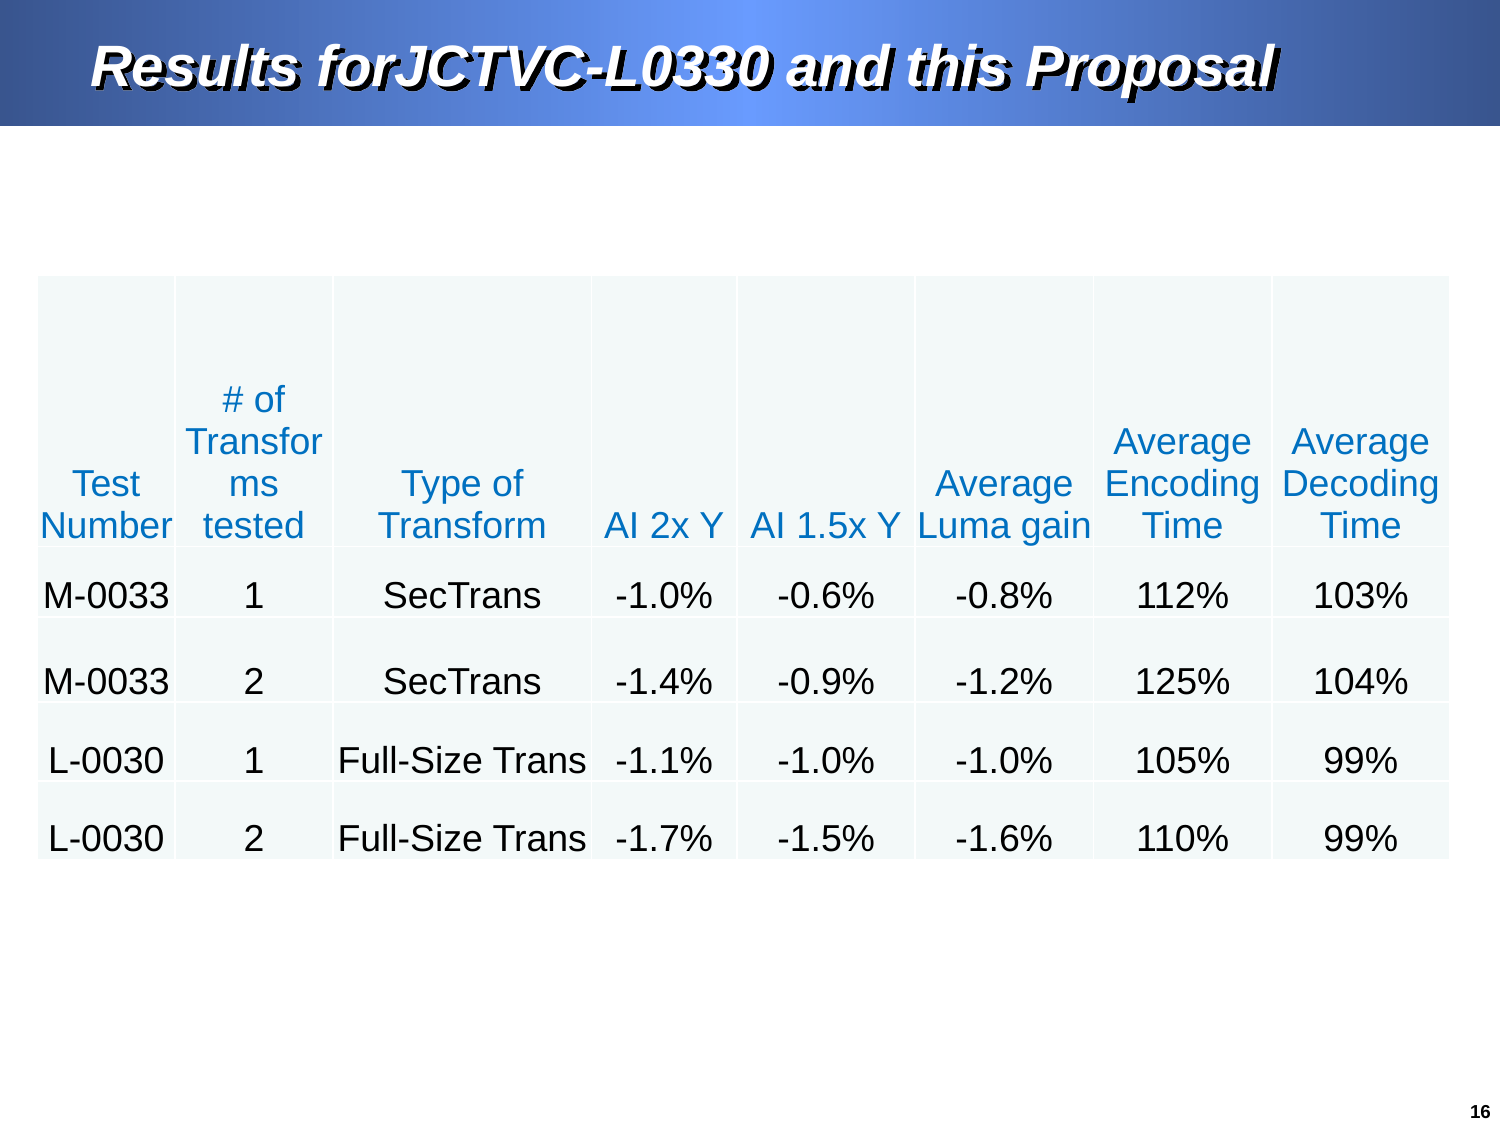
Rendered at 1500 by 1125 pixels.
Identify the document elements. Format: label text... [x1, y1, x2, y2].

table_cell -1.0% [738, 703, 914, 780]
table_cell L-0030 [38, 703, 174, 780]
table_cell -1.7% [592, 782, 736, 859]
table_cell SecTrans [334, 618, 591, 701]
table_header Average Luma gain [916, 276, 1093, 546]
table_cell SecTrans [334, 547, 591, 616]
table_cell -1.1% [592, 703, 736, 780]
table_cell 1 [176, 547, 332, 616]
table_cell -1.2% [916, 618, 1093, 701]
table_cell 1 [176, 703, 332, 780]
table_cell 2 [176, 618, 332, 701]
table_cell 110% [1094, 782, 1271, 859]
table_cell 103% [1273, 547, 1449, 616]
table_cell -0.9% [738, 618, 914, 701]
table_cell 105% [1094, 703, 1271, 780]
table_cell -1.5% [738, 782, 914, 859]
table_cell -1.6% [916, 782, 1093, 859]
table_header Average Encoding Time [1094, 276, 1271, 546]
table_cell M-0033 [38, 618, 174, 701]
table_cell 2 [176, 782, 332, 859]
table_cell -0.6% [738, 547, 914, 616]
title Results forJCTVC-L0330 and this Proposal [74, 12, 1426, 126]
table_cell L-0030 [38, 782, 174, 859]
table_header AI 1.5x Y [738, 276, 914, 546]
table_cell -1.0% [916, 703, 1093, 780]
table_cell -0.8% [916, 547, 1093, 616]
table_cell -1.0% [592, 547, 736, 616]
table_cell 99% [1273, 782, 1449, 859]
table_cell -1.4% [592, 618, 736, 701]
table_cell M-0033 [38, 547, 174, 616]
slide_number 16 [1368, 1091, 1500, 1125]
table_header # of Transforms tested [176, 276, 332, 546]
table_cell 99% [1273, 703, 1449, 780]
table_cell 112% [1094, 547, 1271, 616]
table_header Test Number [38, 276, 174, 546]
table_cell Full-Size Trans [334, 703, 591, 780]
table_cell Full-Size Trans [334, 782, 591, 859]
table_header AI 2x Y [592, 276, 736, 546]
table_cell 125% [1094, 618, 1271, 701]
table_header Type of Transform [334, 276, 591, 546]
table_header Average Decoding Time [1273, 276, 1449, 546]
table_cell 104% [1273, 618, 1449, 701]
